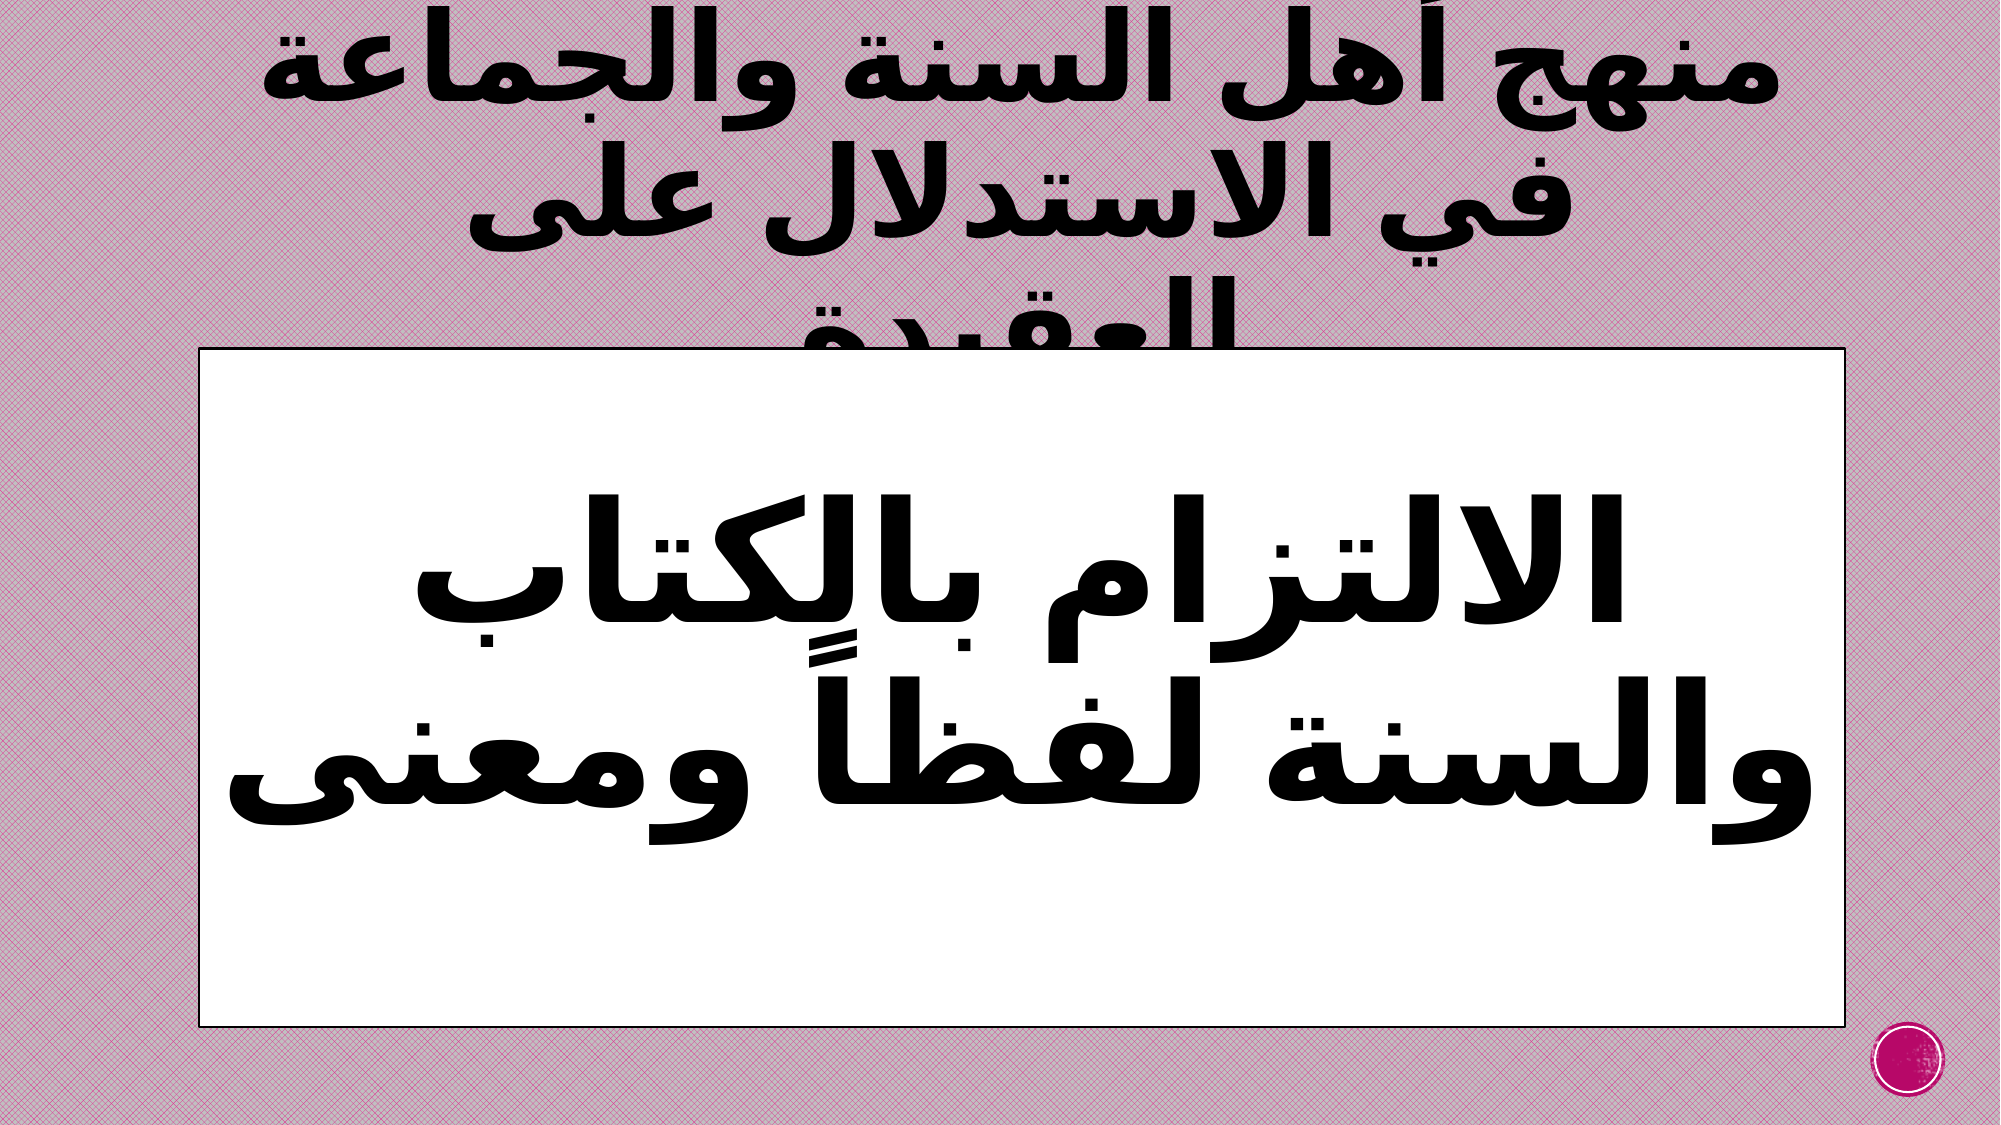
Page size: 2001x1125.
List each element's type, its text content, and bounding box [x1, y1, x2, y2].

list الالتزام بالكتاب والسنة لفظاً ومعنى [198, 347, 1846, 1028]
title منهج أهل السنة والجماعة في الاستدلال على العقيدة [232, 44, 1813, 347]
